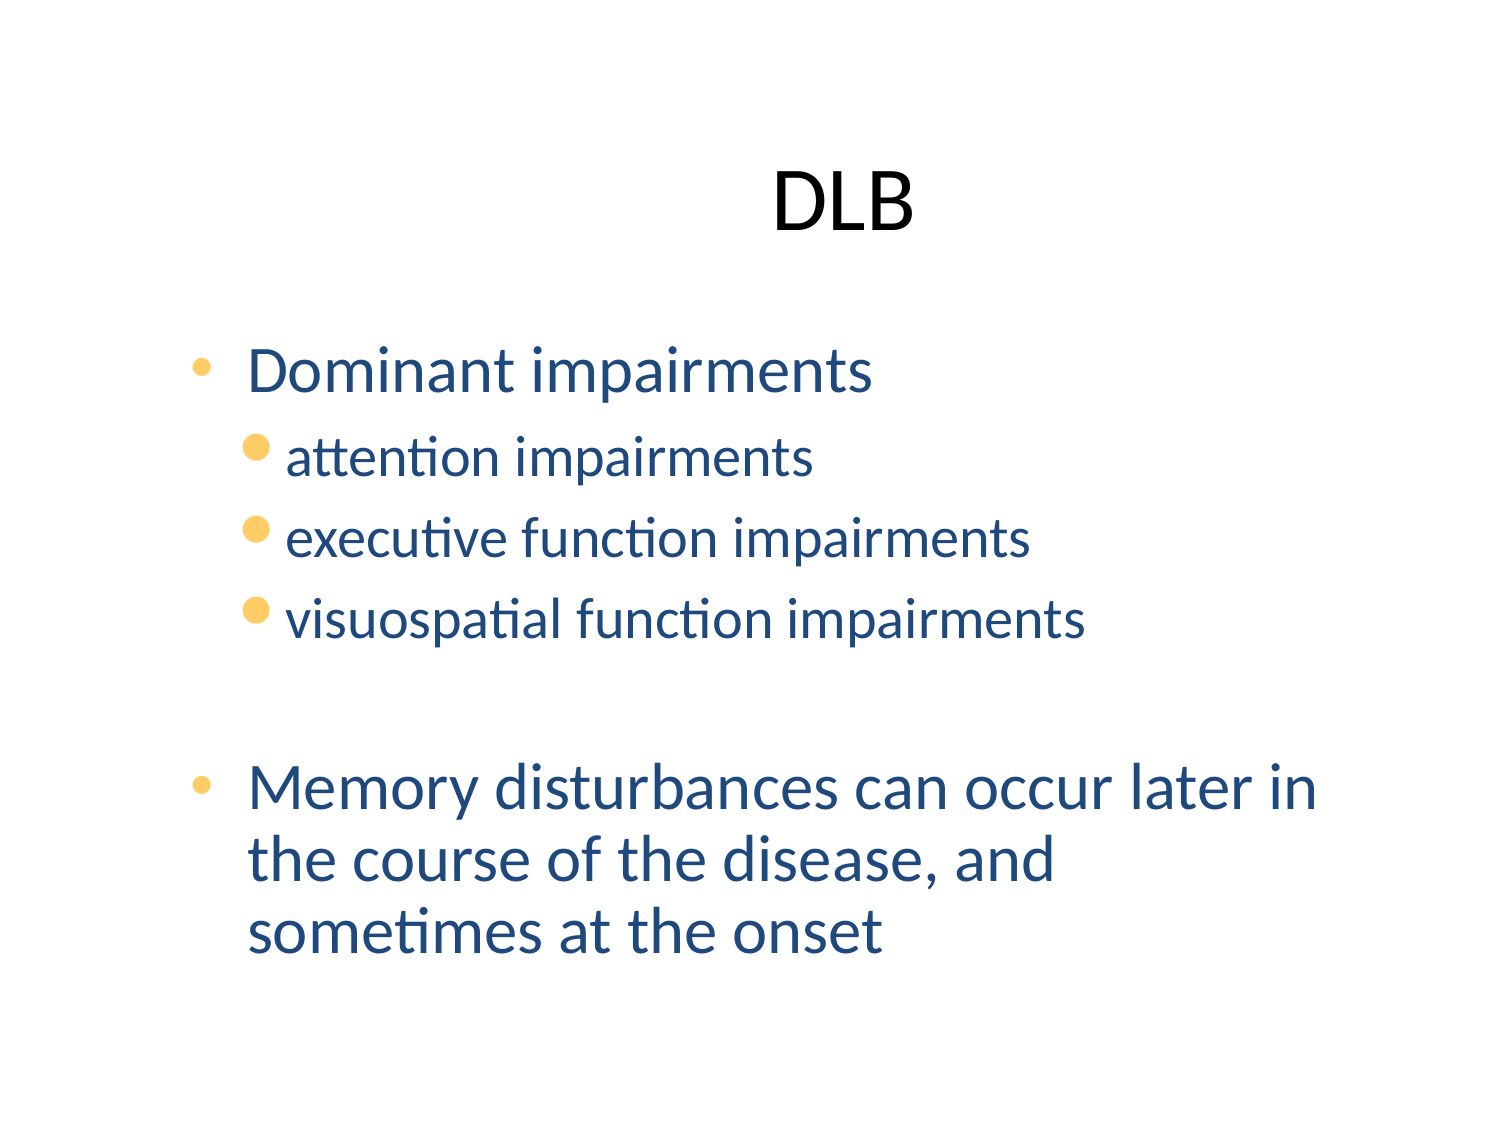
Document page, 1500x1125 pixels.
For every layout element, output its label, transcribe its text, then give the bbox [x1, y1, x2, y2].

title DLB [225, 99, 1463, 288]
list Dominant impairments attention impairments executive function impairments visuospatial function impairments Memory disturbances can occur later in the course of the disease, and sometimes at the onset [175, 327, 1376, 1090]
